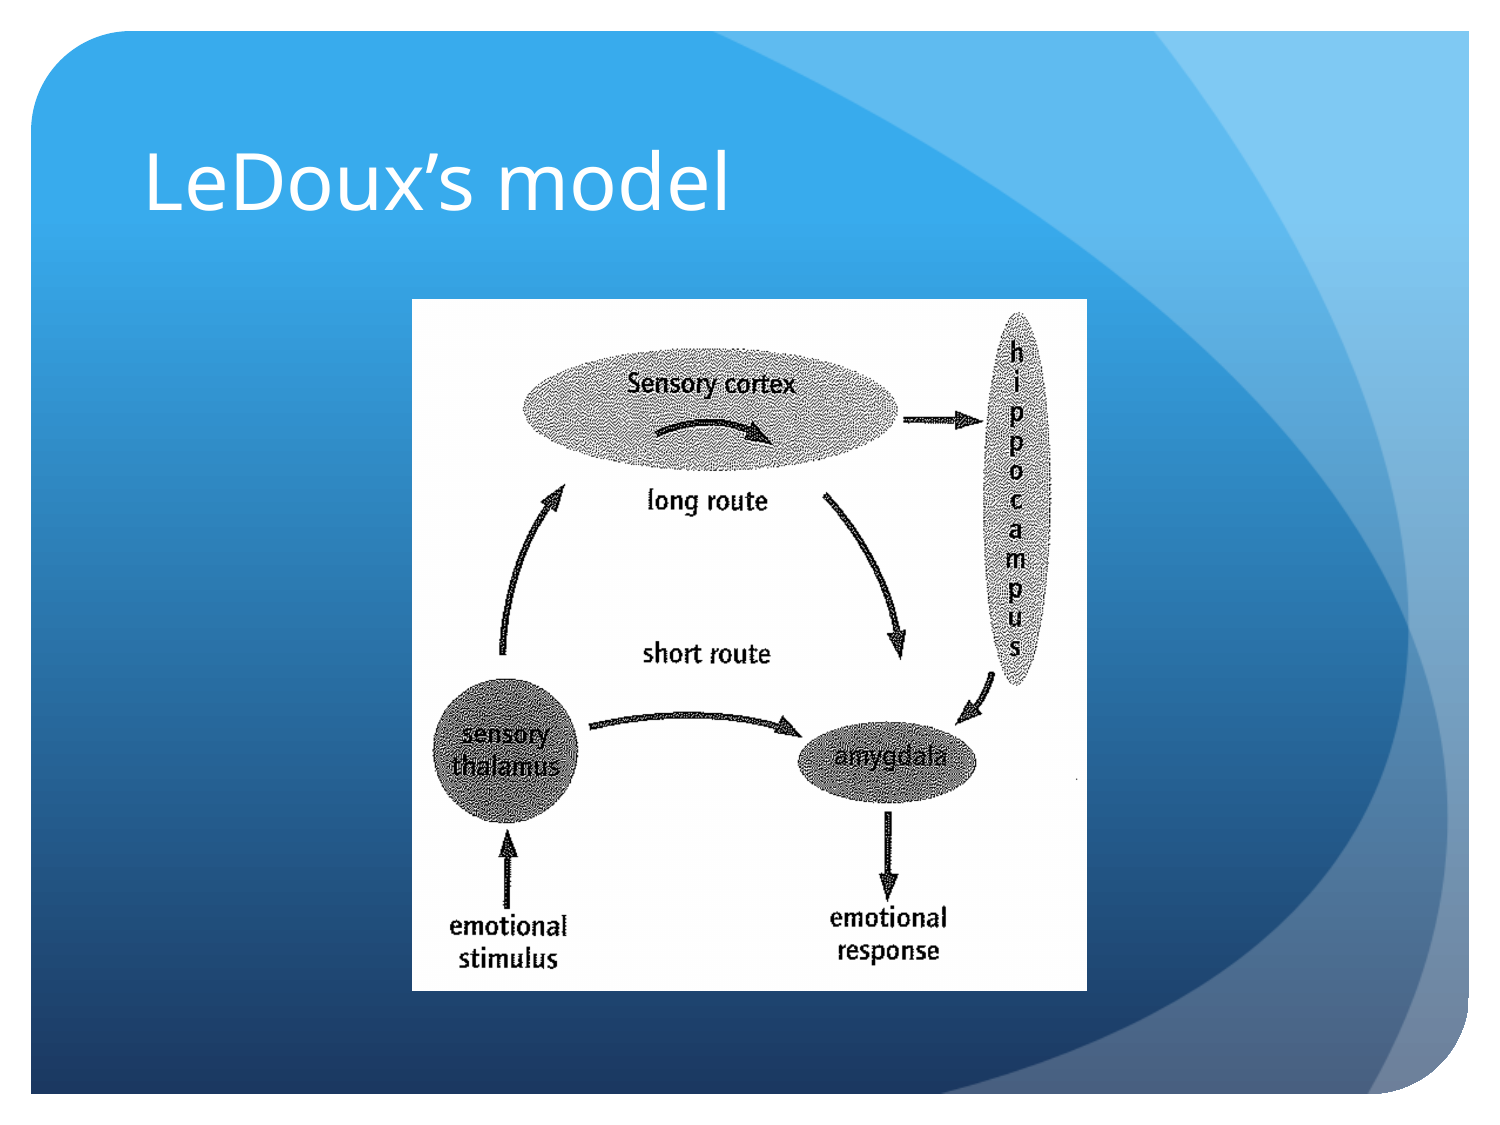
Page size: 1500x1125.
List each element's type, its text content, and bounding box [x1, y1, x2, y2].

picture [24, 30, 1473, 1094]
title LeDoux’s model [127, 62, 1372, 234]
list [127, 299, 1373, 991]
